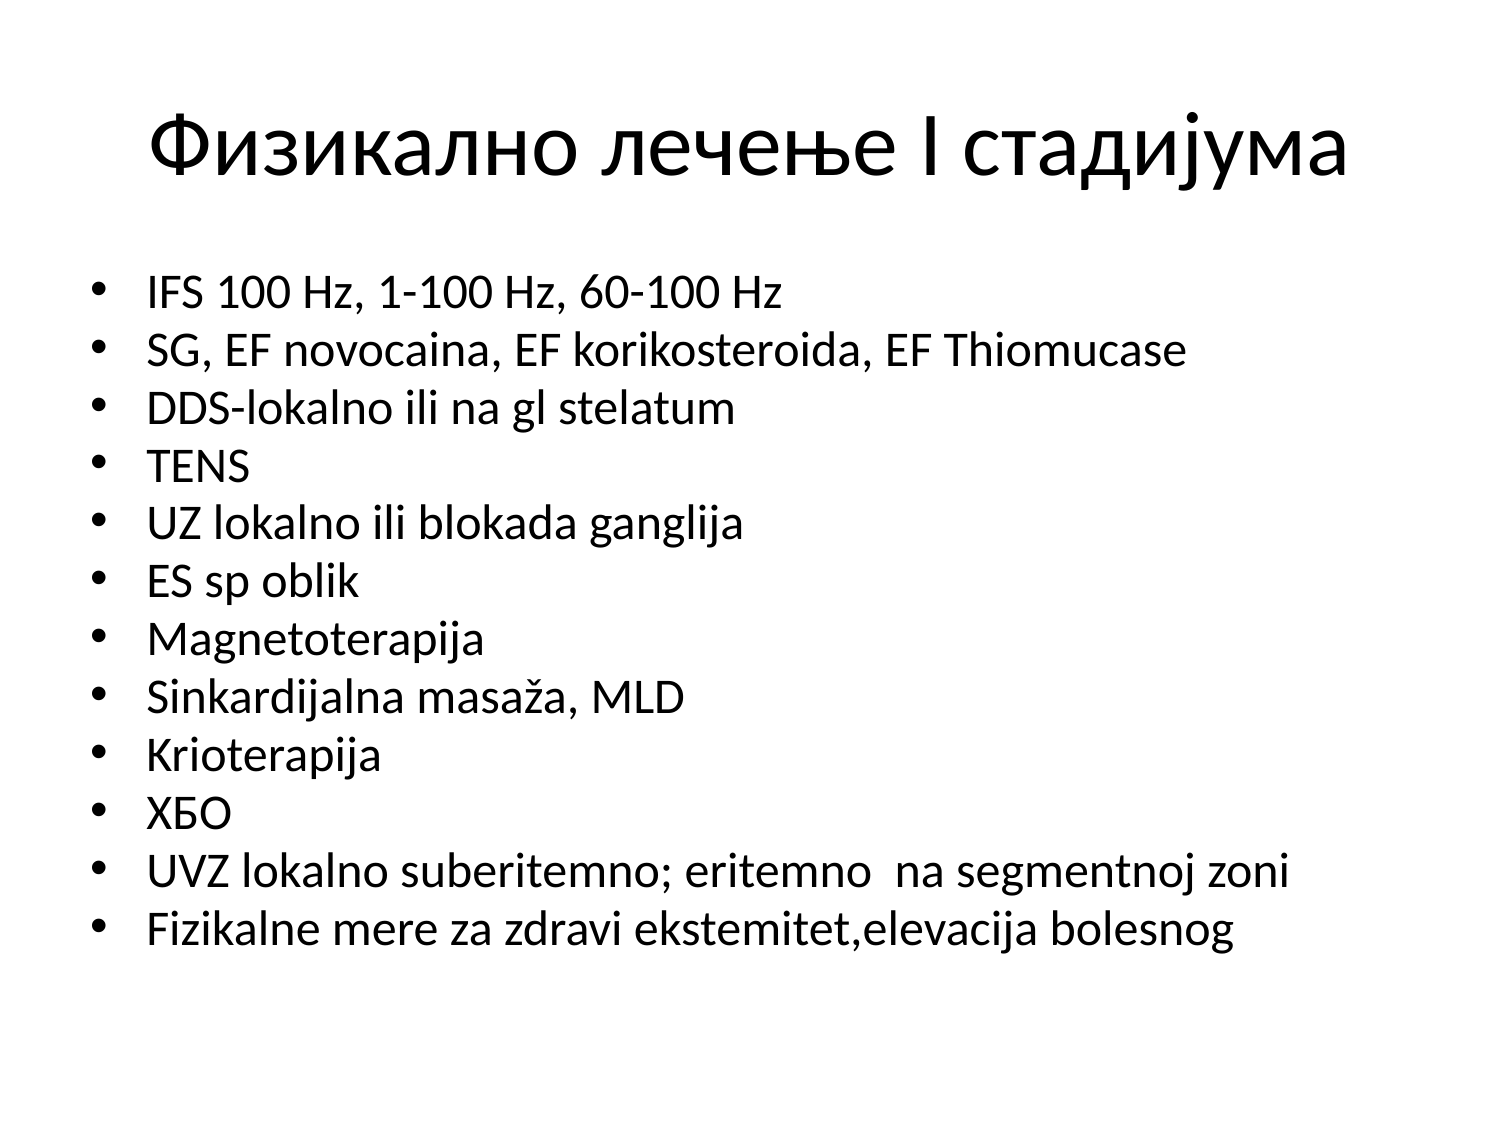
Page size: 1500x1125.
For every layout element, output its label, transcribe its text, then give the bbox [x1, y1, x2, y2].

list IFS 100 Hz, 1-100 Hz, 60-100 Hz SG, EF novocaina, EF korikosteroida, EF Thiomucase DDS-lokalno ili na gl stelatum TENS UZ lokalno ili blokada ganglija ES sp oblik Magnetoterapija Sinkardijalna masaža, MLD Krioterapija ХБО UVZ lokalno suberitemno; eritemno na segmentnoj zoni Fizikalne mere za zdravi ekstemitet,elevacija bolesnog [75, 262, 1425, 1005]
title Физикално лечење I стадијума [75, 45, 1425, 233]
